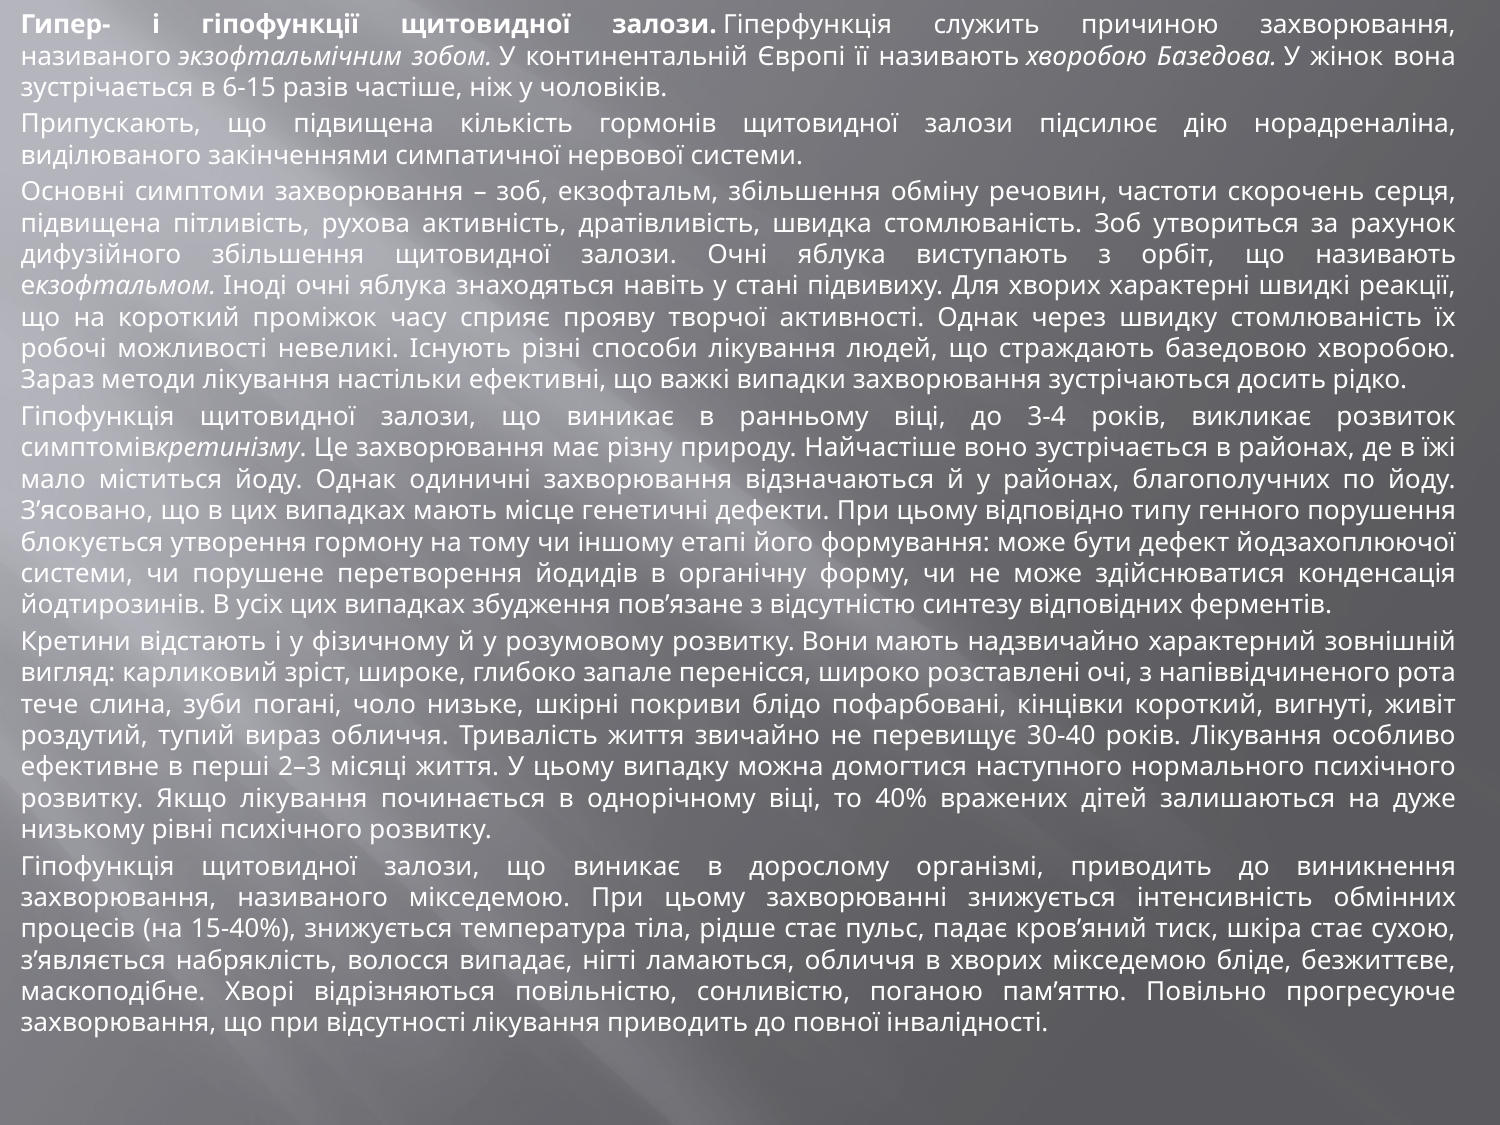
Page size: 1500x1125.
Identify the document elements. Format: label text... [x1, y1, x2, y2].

subtitle Гипер- і гіпофункції щитовидної залози. Гіперфункція служить причиною захворювання, називаного экзофтальмічним зобом. У континентальній Європі її називають хворобою Базедова. У жінок вона зустрічається в 6-15 разів частіше, ніж у чоловіків. Припускають, що підвищена кількість гормонів щитовидної залози підсилює дію норадреналіна, виділюваного закінченнями симпатичної нервової системи. Основні симптоми захворювання – зоб, екзофтальм, збільшення обміну речовин, частоти скорочень серця, підвищена пітливість, рухова активність, дратівливість, швидка стомлюваність. Зоб утвориться за рахунок дифузійного збільшення щитовидної залози. Очні яблука виступають з орбіт, що називають екзофтальмом. Іноді очні яблука знаходяться навіть у стані підвивиху. Для хворих характерні швидкі реакції, що на короткий проміжок часу сприяє прояву творчої активності. Однак через швидку стомлюваність їх робочі можливості невеликі. Існують різні способи лікування людей, що страждають базедовою хворобою. Зараз методи лікування настільки ефективні, що важкі випадки захворювання зустрічаються досить рідко. Гіпофункція щитовидної залози, що виникає в ранньому віці, до 3-4 років, викликає розвиток симптомівкретинізму. Це захворювання має різну природу. Найчастіше воно зустрічається в районах, де в їжі мало міститься йоду. Однак одиничні захворювання відзначаються й у районах, благополучних по йоду. З’ясовано, що в цих випадках мають місце генетичні дефекти. При цьому відповідно типу генного порушення блокується утворення гормону на тому чи іншому етапі його формування: може бути дефект йодзахоплюючої системи, чи порушене перетворення йодидів в органічну форму, чи не може здійснюватися конденсація йодтирозинів. В усіх цих випадках збудження пов’язане з відсутністю синтезу відповідних ферментів. Кретини відстають і у фізичному й у розумовому розвитку. Вони мають надзвичайно характерний зовнішній вигляд: карликовий зріст, широке, глибоко запале перенісся, широко розставлені очі, з напіввідчиненого рота тече слина, зуби погані, чоло низьке, шкірні покриви блідо пофарбовані, кінцівки короткий, вигнуті, живіт роздутий, тупий вираз обличчя. Тривалість життя звичайно не перевищує 30-40 років. Лікування особливо ефективне в перші 2–3 місяці життя. У цьому випадку можна домогтися наступного нормального психічного розвитку. Якщо лікування починається в однорічному віці, то 40% вражених дітей залишаються на дуже низькому рівні психічного розвитку. Гіпофункція щитовидної залози, що виникає в дорослому організмі, приводить до виникнення захворювання, називаного мікседемою. При цьому захворюванні знижується інтенсивність обмінних процесів (на 15-40%), знижується температура тіла, рідше стає пульс, падає кров’яний тиск, шкіра стає сухою, з’являється набряклість, волосся випадає, нігті ламаються, обличчя в хворих мікседемою бліде, безжиттєве, маскоподібне. Хворі відрізняються повільністю, сонливістю, поганою пам’яттю. Повільно прогресуюче захворювання, що при відсутності лікування приводить до повної інвалідності. [5, 0, 1471, 1125]
